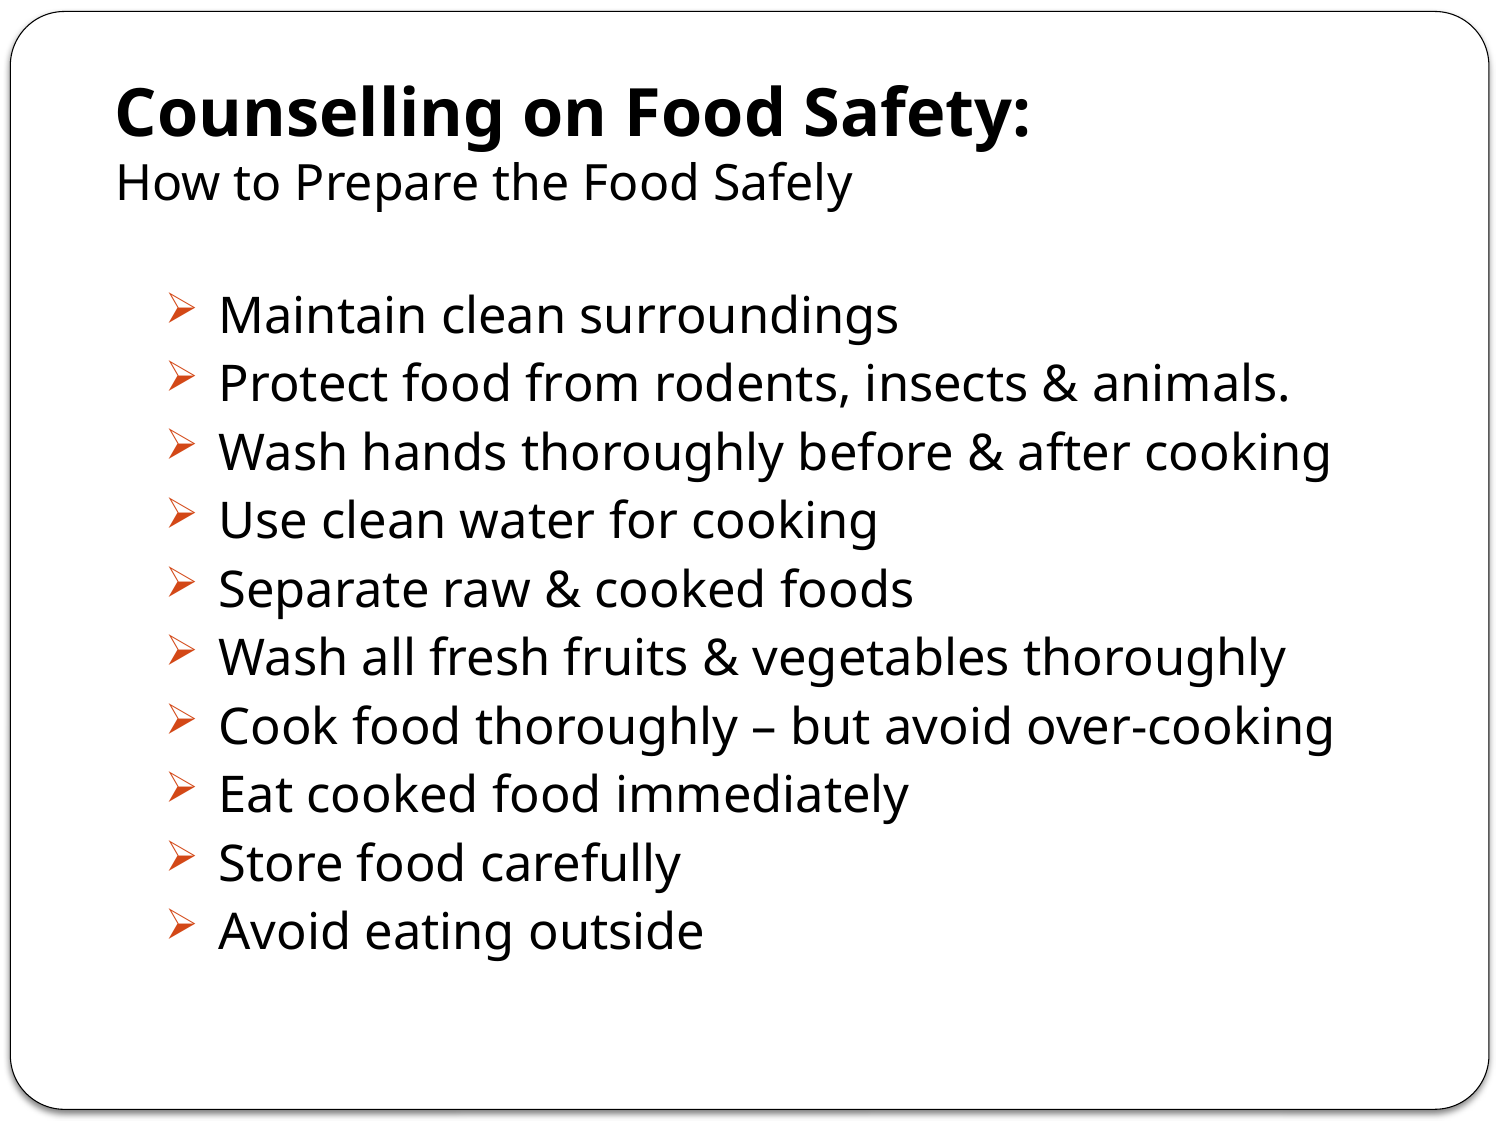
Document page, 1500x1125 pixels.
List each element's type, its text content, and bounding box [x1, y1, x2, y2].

list Maintain clean surroundings Protect food from rodents, insects & animals. Wash hands thoroughly before & after cooking Use clean water for cooking Separate raw & cooked foods Wash all fresh fruits & vegetables thoroughly Cook food thoroughly – but avoid over-cooking Eat cooked food immediately Store food carefully Avoid eating outside [149, 274, 1426, 988]
title Counselling on Food Safety: How to Prepare the Food Safely [99, 44, 1426, 226]
